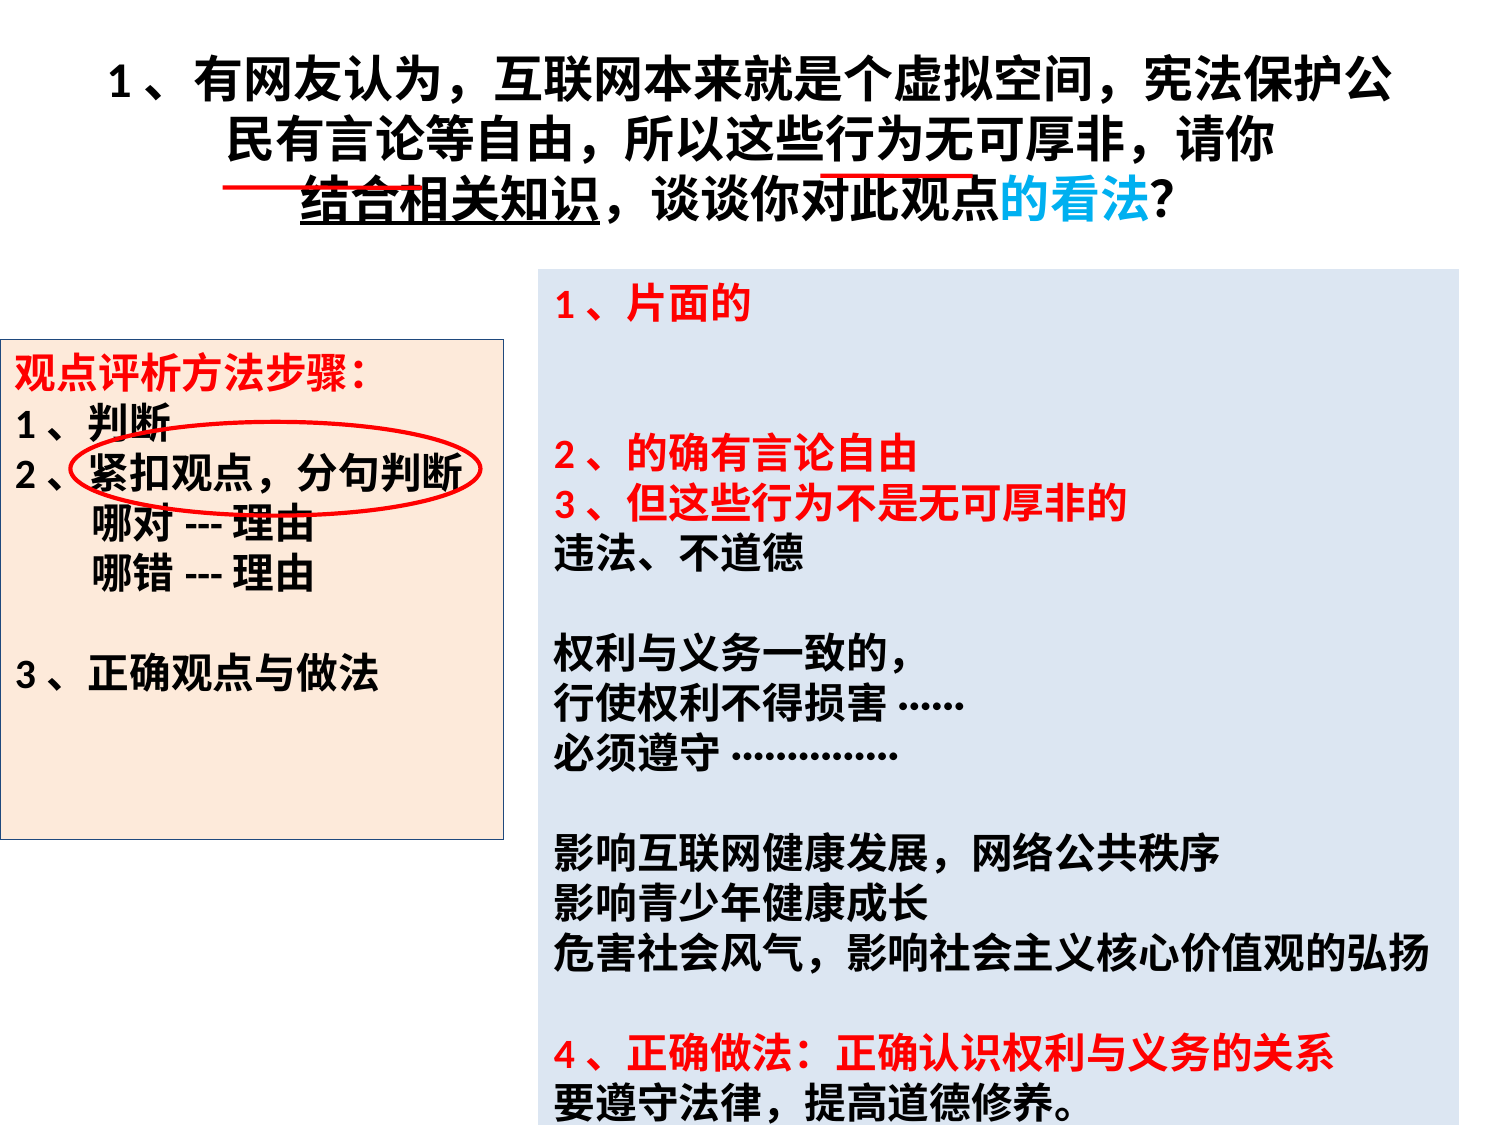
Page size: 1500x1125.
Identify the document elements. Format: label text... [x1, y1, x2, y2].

text_box 观点评析方法步骤： 1、判断 2、紧扣观点，分句判断 哪对---理由 哪错---理由 3、正确观点与做法 [0, 339, 504, 840]
title 1、有网友认为，互联网本来就是个虚拟空间，宪法保护公民有言论等自由，所以这些行为无可厚非，请你结合相关知识，谈谈你对此观点的看法？ [75, 39, 1425, 248]
text_box 1、片面的 2、的确有言论自由 3、但这些行为不是无可厚非的 违法、不道德 权利与义务一致的， 行使权利不得损害······ 必须遵守··············· 影响互联网健康发展，网络公共秩序 影响青少年健康成长 危害社会风气，影响社会主义核心价值观的弘扬 4、正确做法：正确认识权利与义务的关系 要遵守法律，提高道德修养。 [538, 269, 1459, 1125]
text_box [68, 419, 483, 518]
